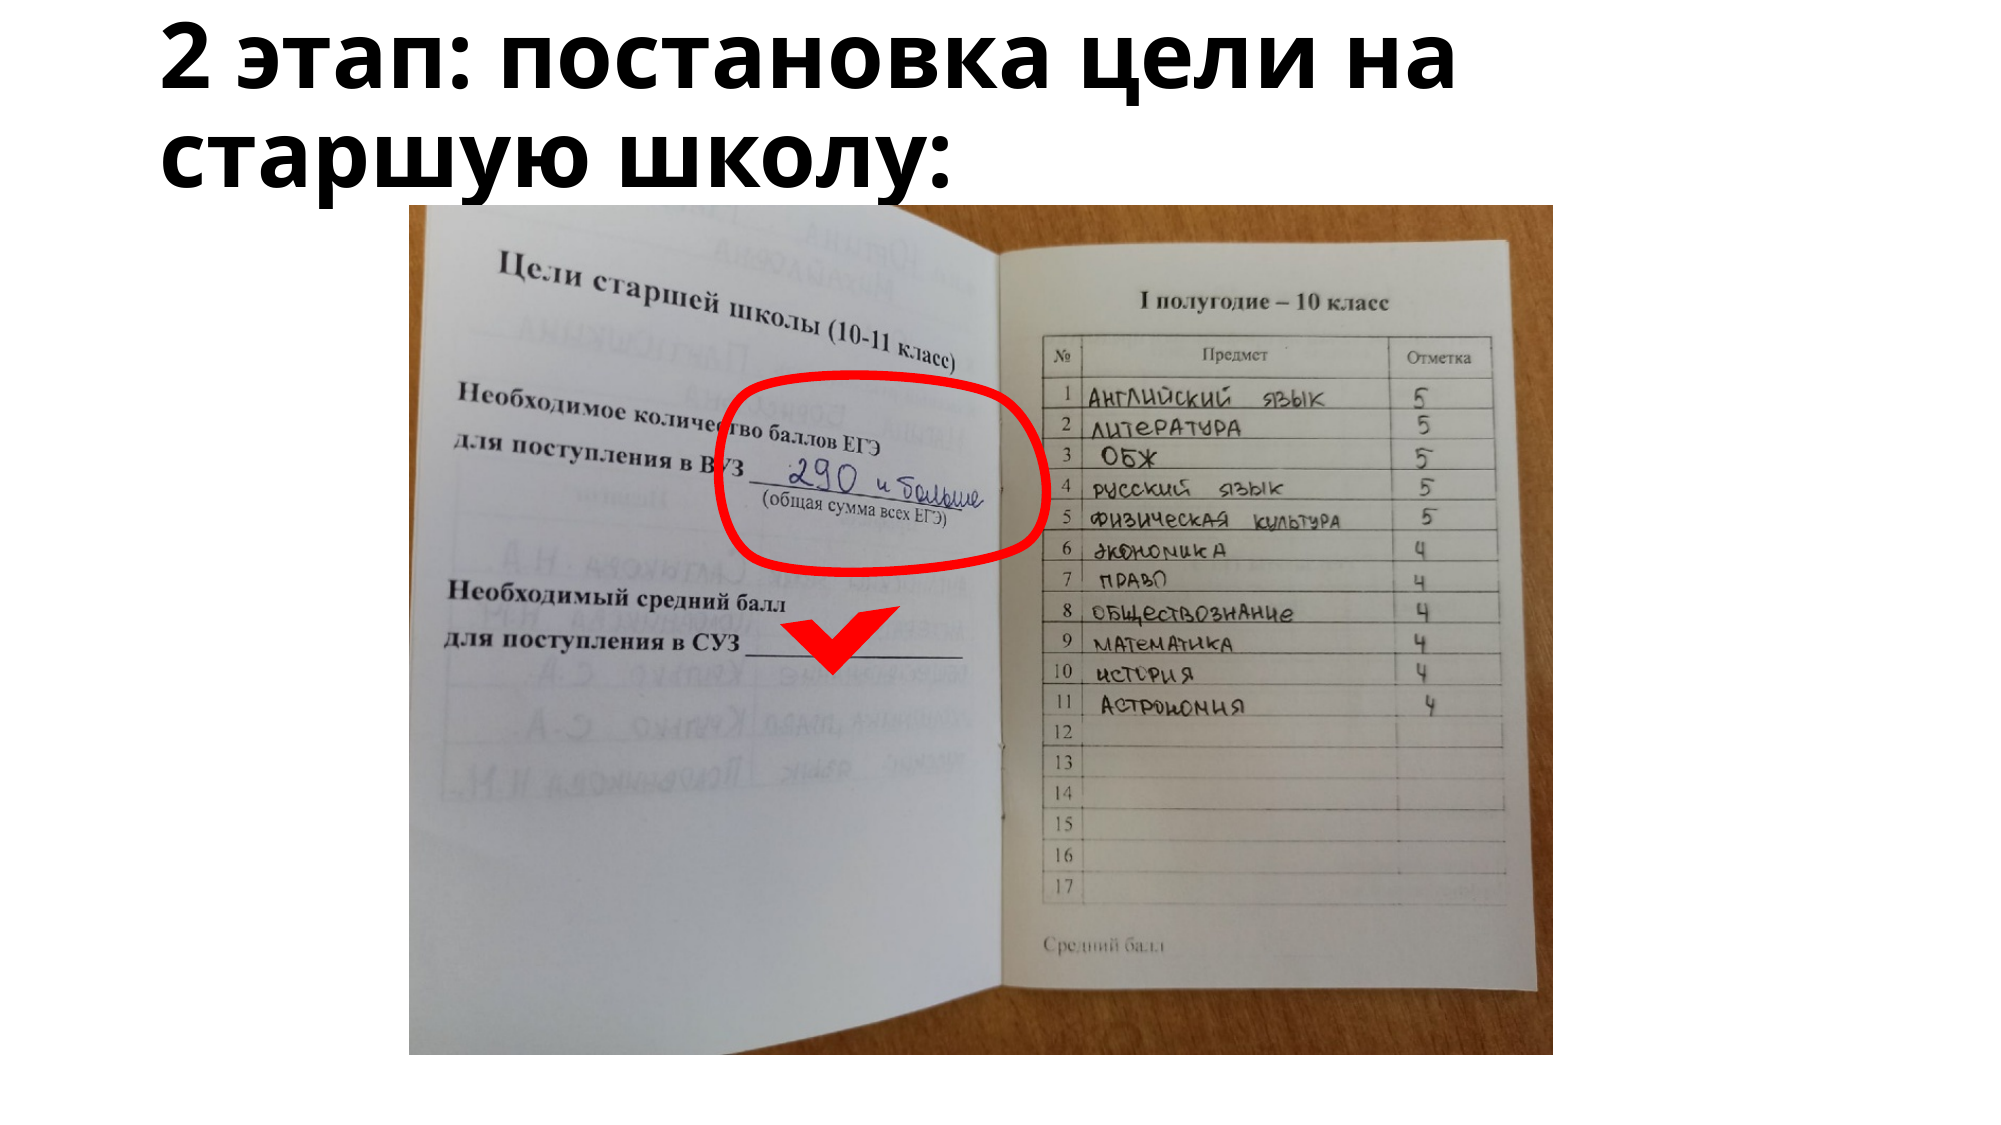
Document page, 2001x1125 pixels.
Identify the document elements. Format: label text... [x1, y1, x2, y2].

picture [409, 205, 1553, 1055]
title 2 этап: постановка цели на старшую школу: [144, 0, 1870, 218]
